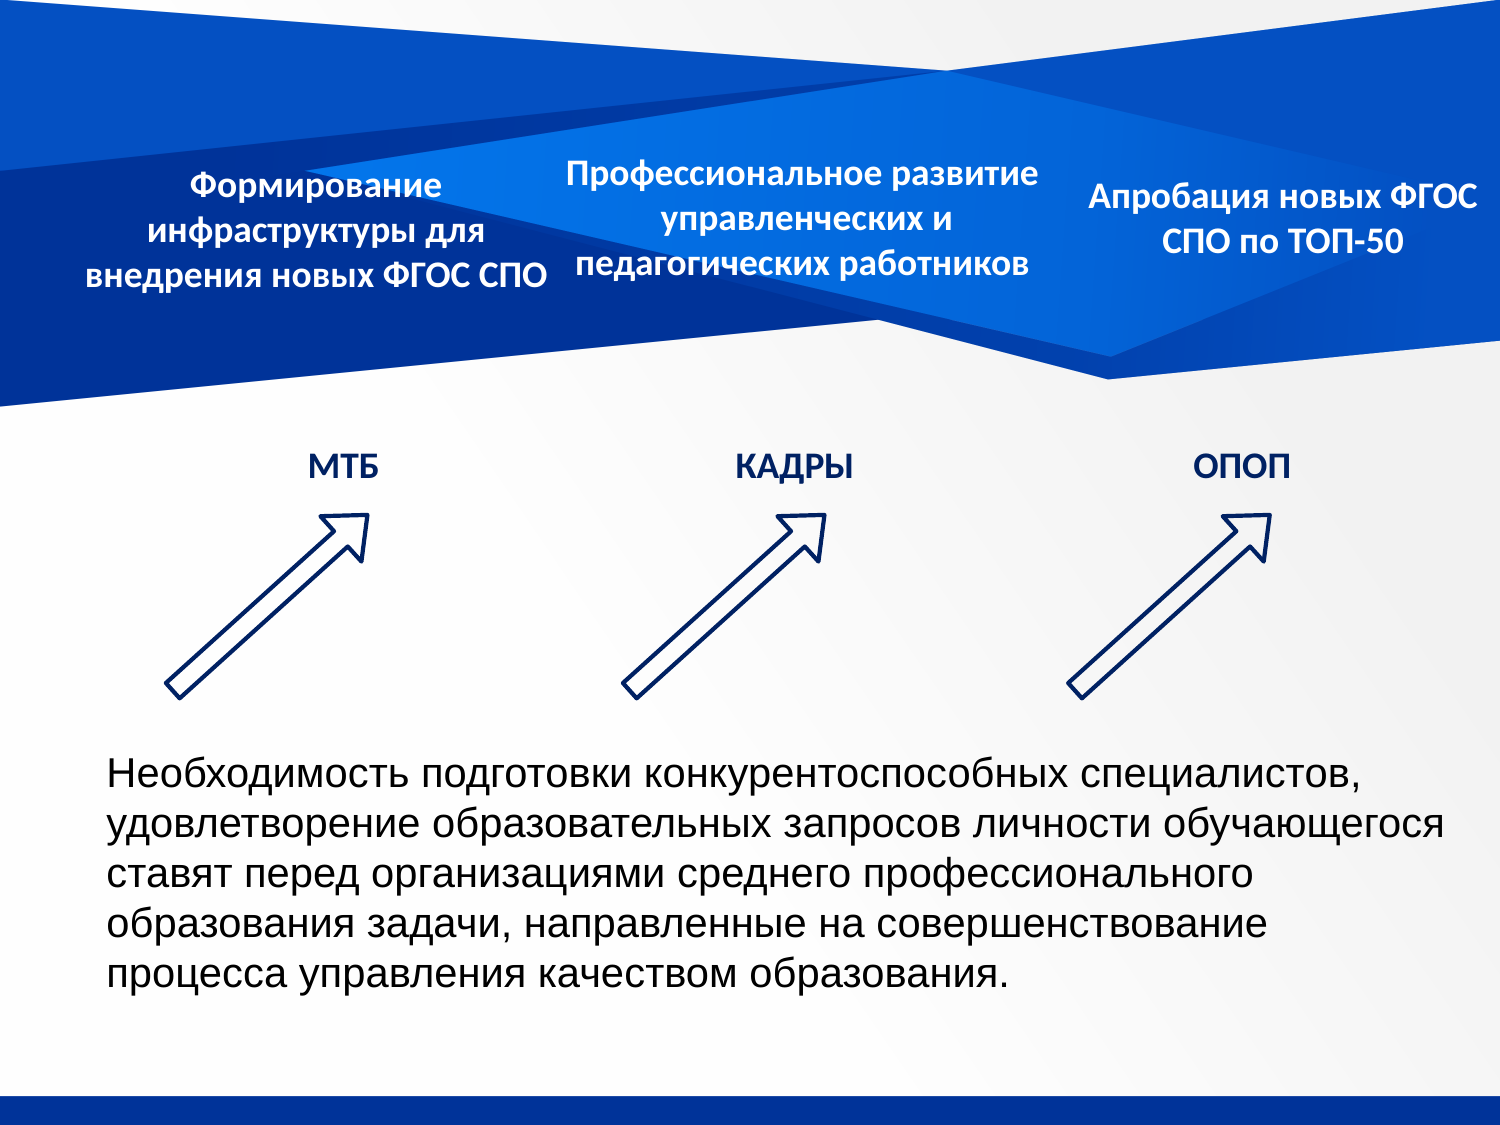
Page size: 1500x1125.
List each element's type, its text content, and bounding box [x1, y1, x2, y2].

picture [0, 0, 1500, 1125]
text_box МТБ КАДРЫ ОПОП [292, 433, 1325, 494]
text_box Апробация новых ФГОС СПО по ТОП-50 [1066, 163, 1500, 269]
text_box [1066, 512, 1272, 701]
text_box Формирование инфраструктуры для внедрения новых ФГОС СПО [46, 152, 586, 303]
text_box [163, 512, 370, 701]
text_box Профессиональное развитие управленческих и педагогических работников [550, 140, 1055, 291]
list Необходимость подготовки конкурентоспособных специалистов, удовлетворение образовательных запросов личности обучающегося ставят перед организациями среднего профессионального образования задачи, направленные на совершенствование процесса управления качеством образования. [35, 738, 1465, 1043]
text_box [620, 512, 827, 701]
